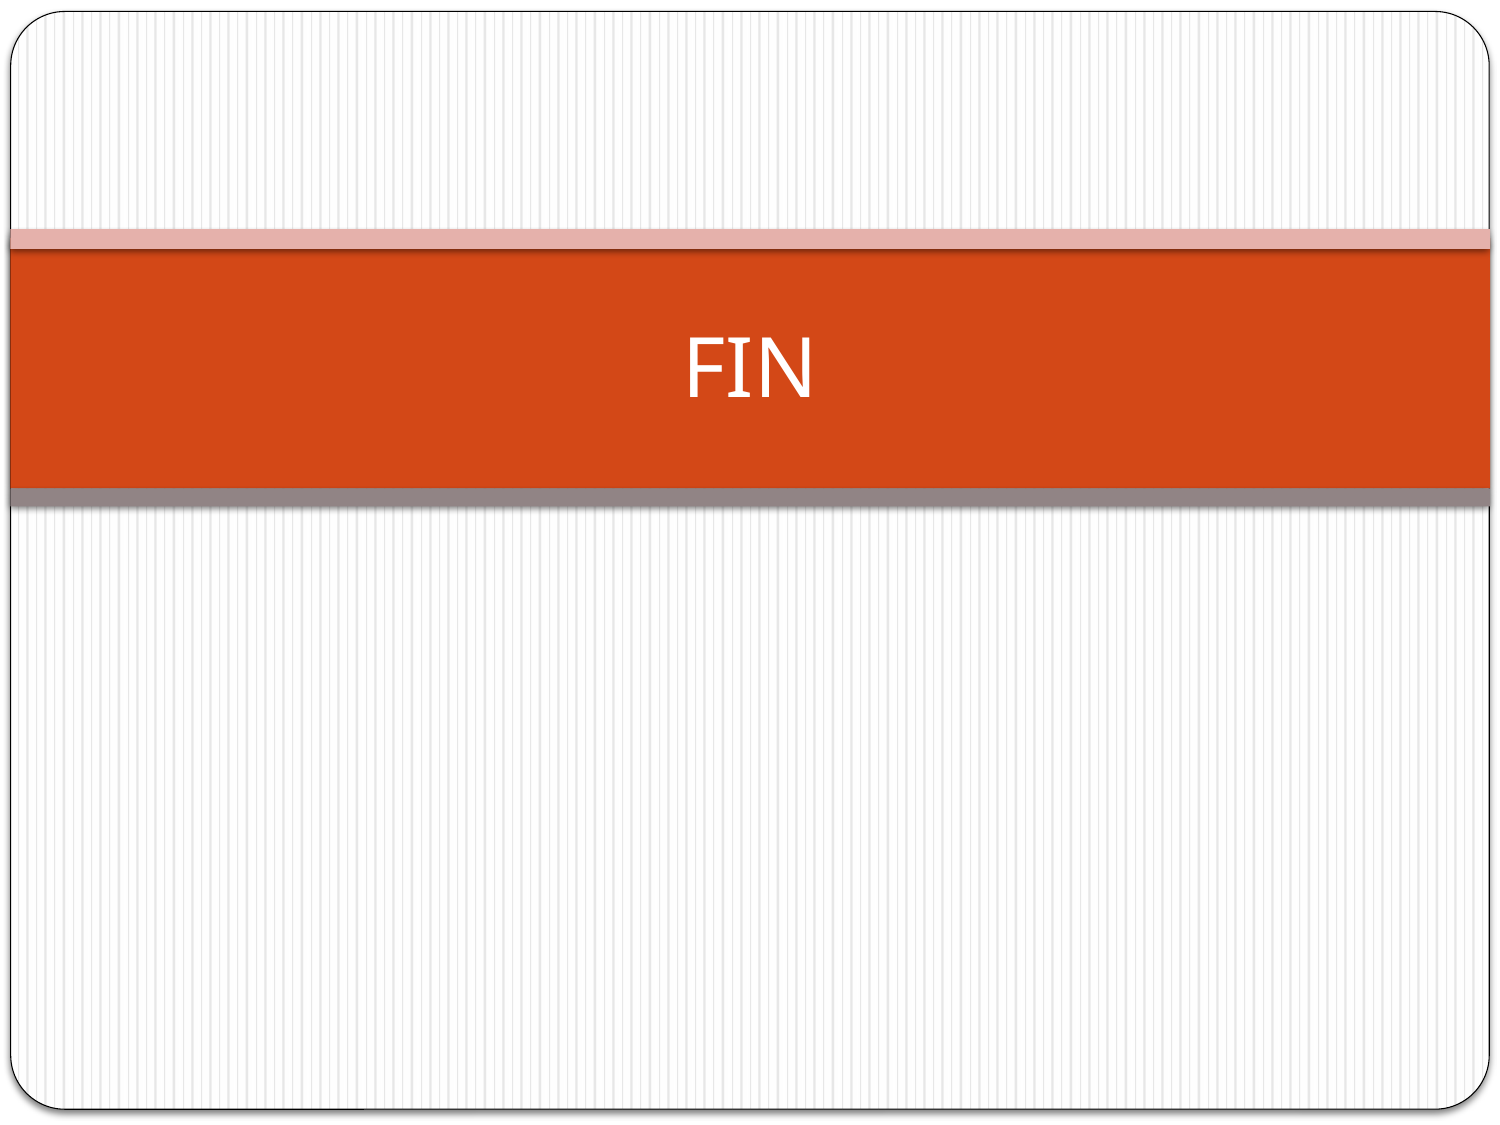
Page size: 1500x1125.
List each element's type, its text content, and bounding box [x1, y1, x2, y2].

title FIN [75, 247, 1425, 489]
